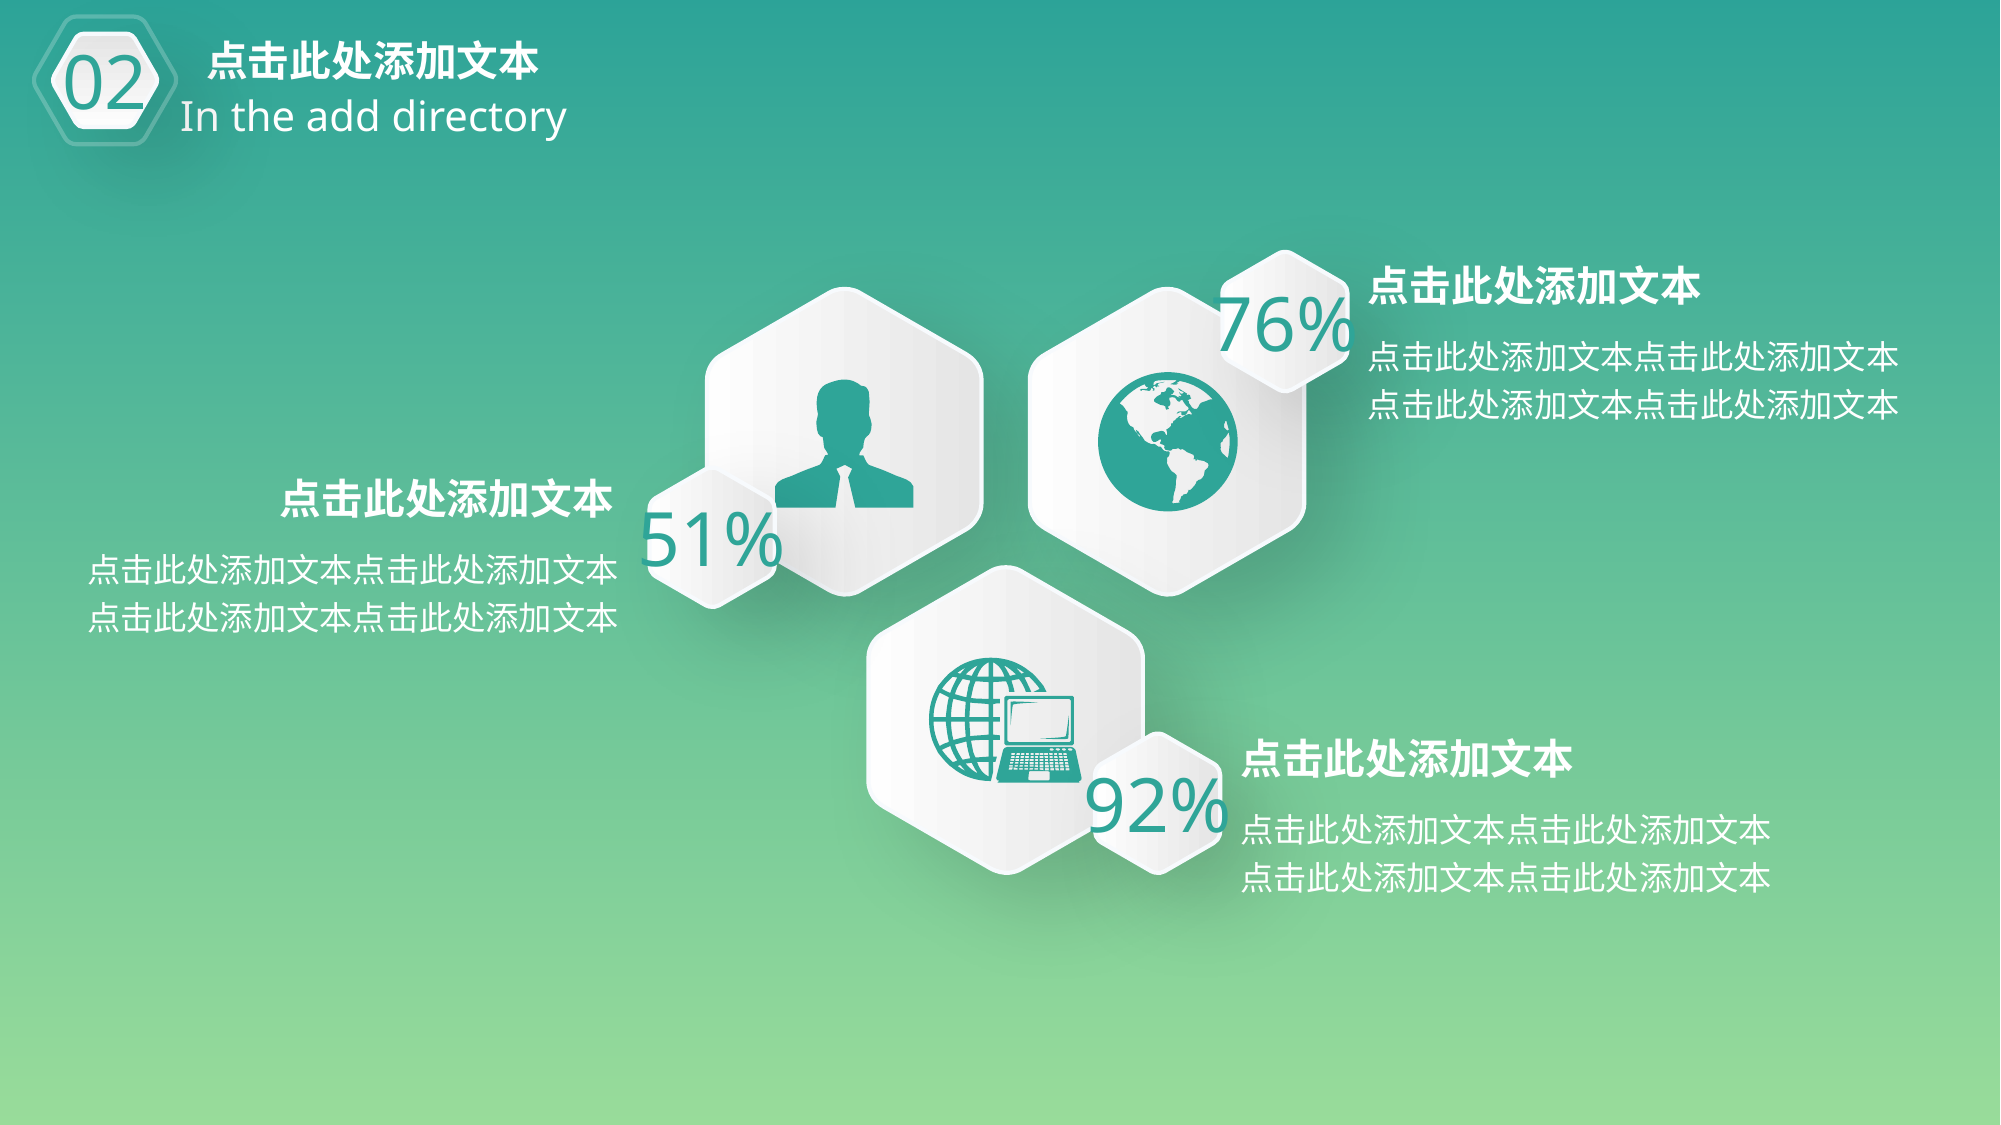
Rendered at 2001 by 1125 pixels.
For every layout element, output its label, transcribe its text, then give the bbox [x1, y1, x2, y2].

text_box 点击此处添加文本 [265, 465, 649, 531]
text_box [1029, 288, 1305, 595]
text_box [707, 288, 982, 595]
text_box 点击此处添加文本点击此处添加文本 点击此处添加文本点击此处添加文本 [1353, 320, 1930, 432]
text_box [34, 16, 177, 145]
text_box 点击此处添加文本点击此处添加文本 点击此处添加文本点击此处添加文本 [1225, 794, 1802, 905]
text_box In the add directory [223, 82, 582, 148]
text_box 点击此处添加文本 [1225, 725, 1609, 791]
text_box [648, 467, 776, 608]
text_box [1086, 733, 1229, 873]
text_box 点击此处添加文本 [1356, 251, 1737, 317]
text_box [868, 567, 1143, 873]
text_box 点击此处添加文本点击此处添加文本 点击此处添加文本点击此处添加文本 [72, 534, 649, 645]
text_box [1214, 251, 1356, 392]
text_box 点击此处添加文本 [191, 27, 556, 82]
